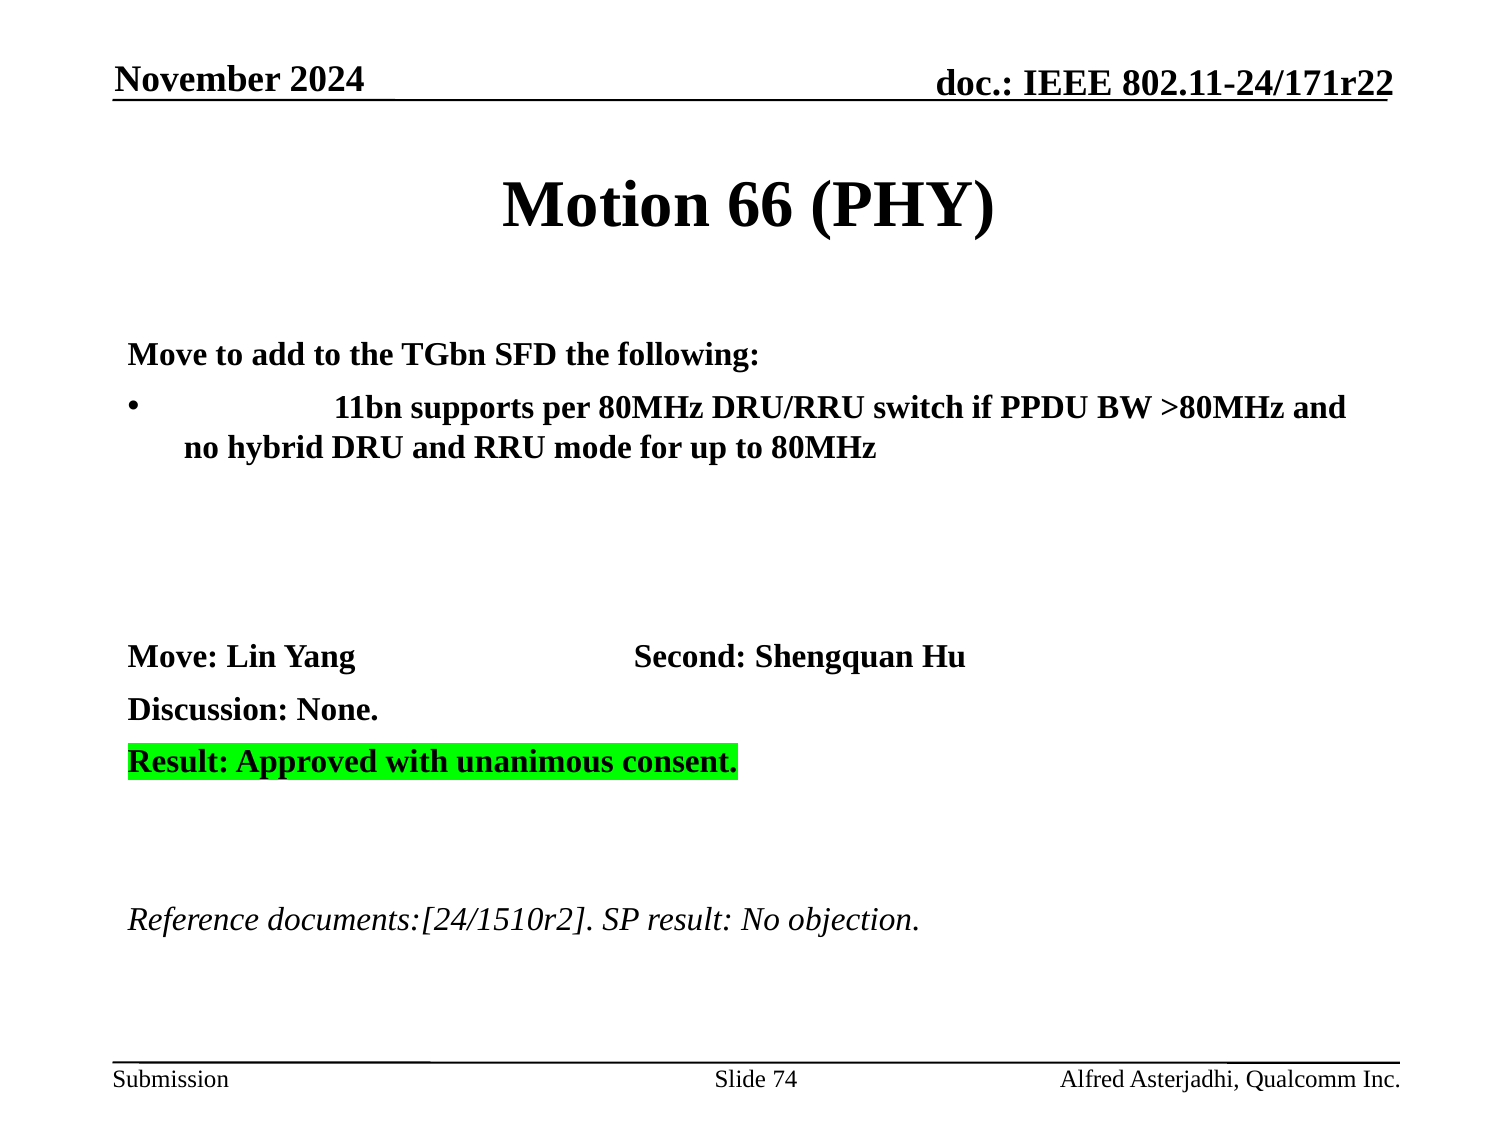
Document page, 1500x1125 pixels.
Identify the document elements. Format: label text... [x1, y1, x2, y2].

list Move to add to the TGbn SFD the following: 11bn supports per 80MHz DRU/RRU switch if PPDU BW >80MHz and no hybrid DRU and RRU mode for up to 80MHz Move: Lin Yang Second: Shengquan Hu Discussion: None. Result: Approved with unanimous consent. Reference documents:[24/1510r2]. SP result: No objection. [112, 324, 1388, 1000]
slide_number Slide 74 [712, 1061, 800, 1123]
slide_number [114, 54, 423, 100]
footer Alfred Asterjadhi, Qualcomm Inc. [878, 1061, 1402, 1093]
title Motion 66 (PHY) [112, 112, 1388, 288]
